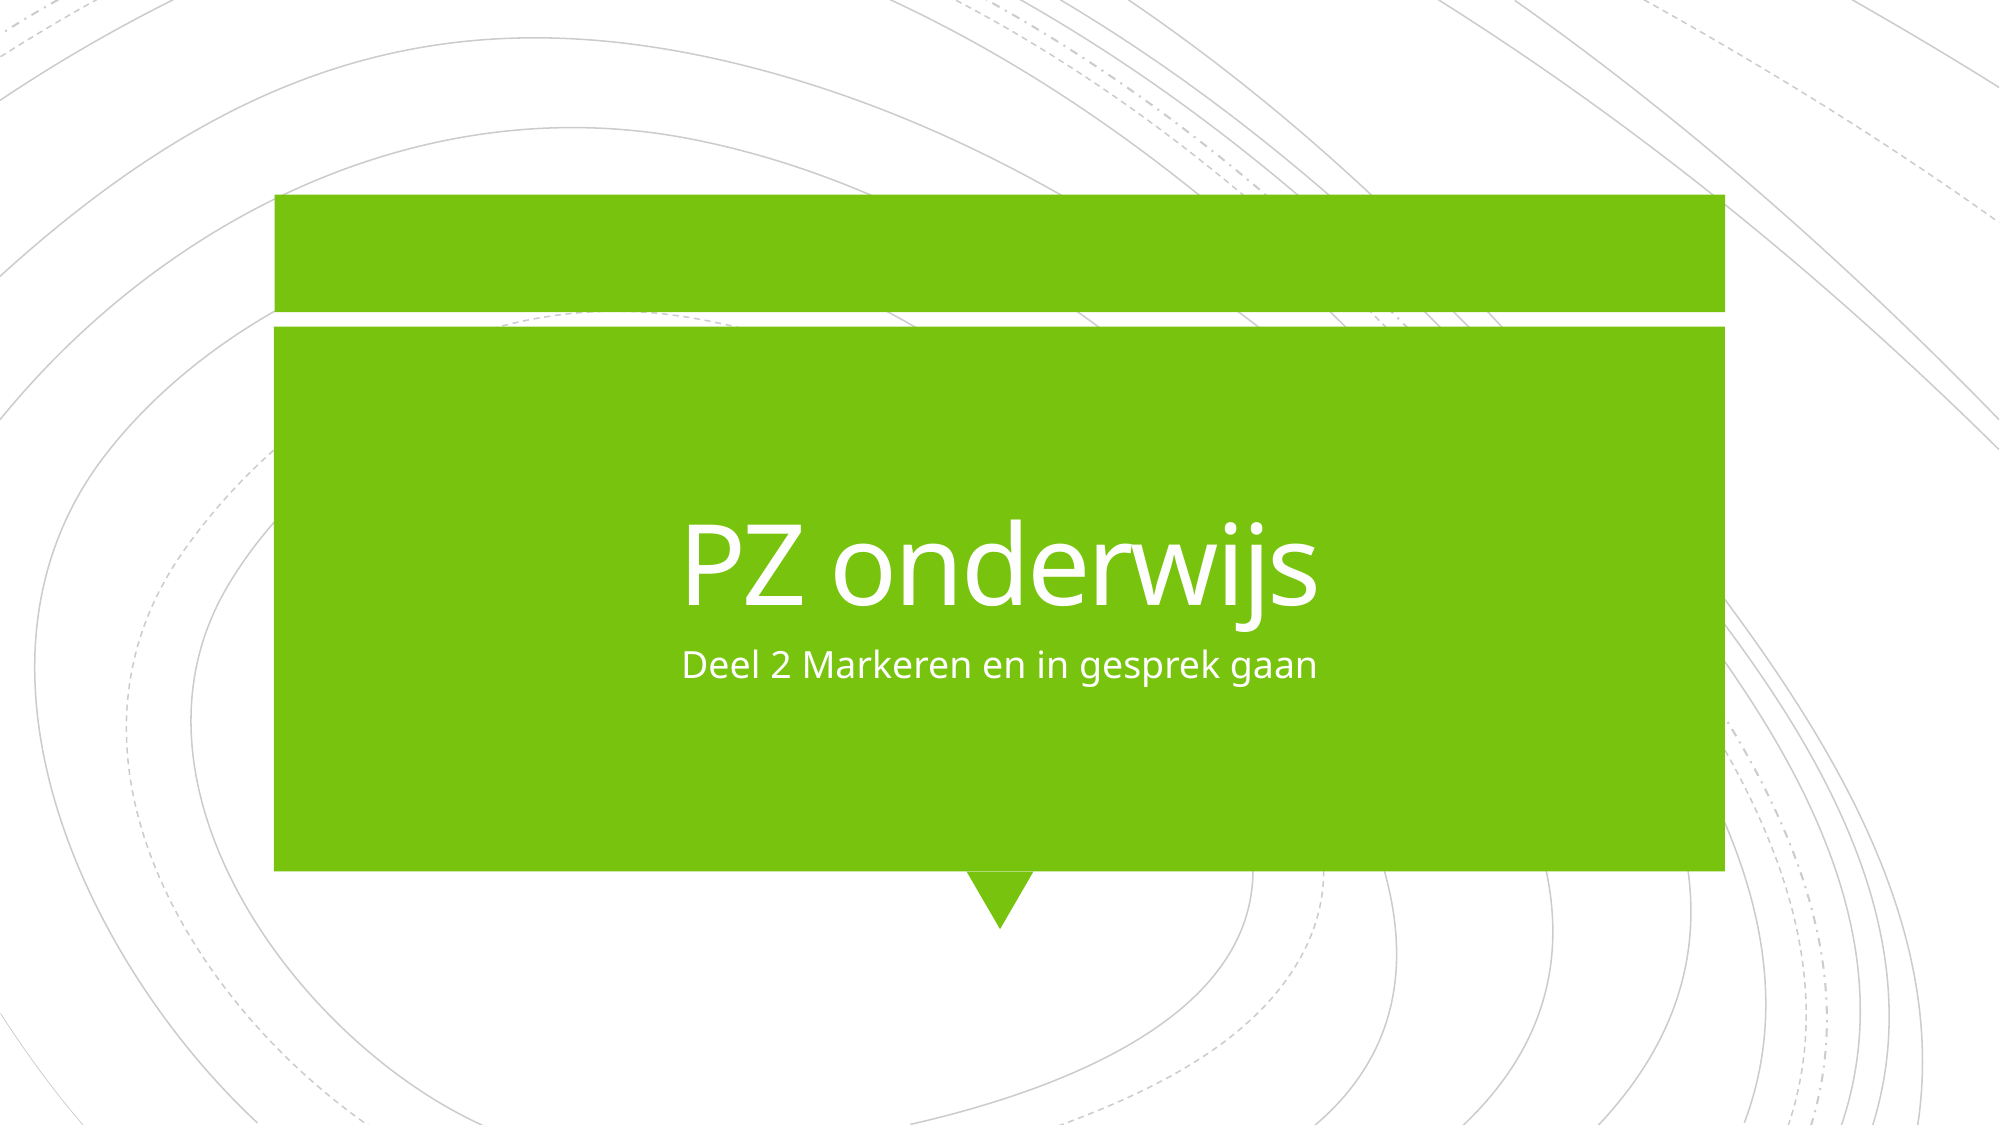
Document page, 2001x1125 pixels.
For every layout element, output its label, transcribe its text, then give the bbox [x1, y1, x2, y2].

title PZ onderwijs [288, 340, 1713, 628]
subtitle Deel 2 Markeren en in gesprek gaan [288, 640, 1712, 858]
